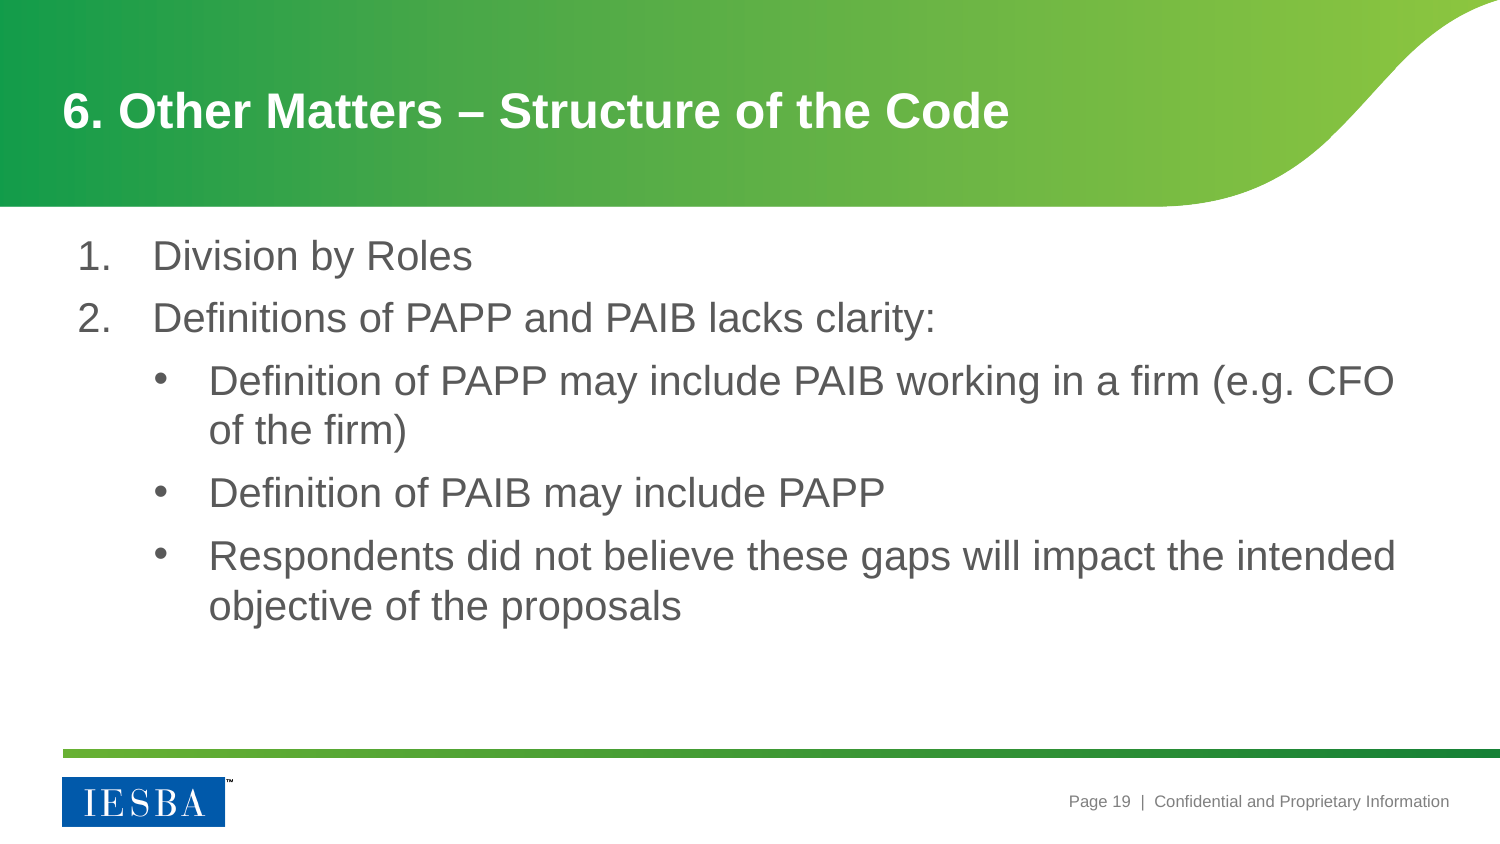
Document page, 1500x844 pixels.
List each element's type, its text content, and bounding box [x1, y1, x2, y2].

picture [62, 777, 233, 827]
picture [0, 0, 1500, 207]
title 6. Other Matters – Structure of the Code [62, 75, 1300, 142]
list Division by Roles Definitions of PAPP and PAIB lacks clarity: Definition of PAPP may include PAIB working in a firm (e.g. CFO of the firm) Definition of PAIB may include PAPP Respondents did not believe these gaps will impact the intended objective of the proposals [62, 220, 1450, 724]
